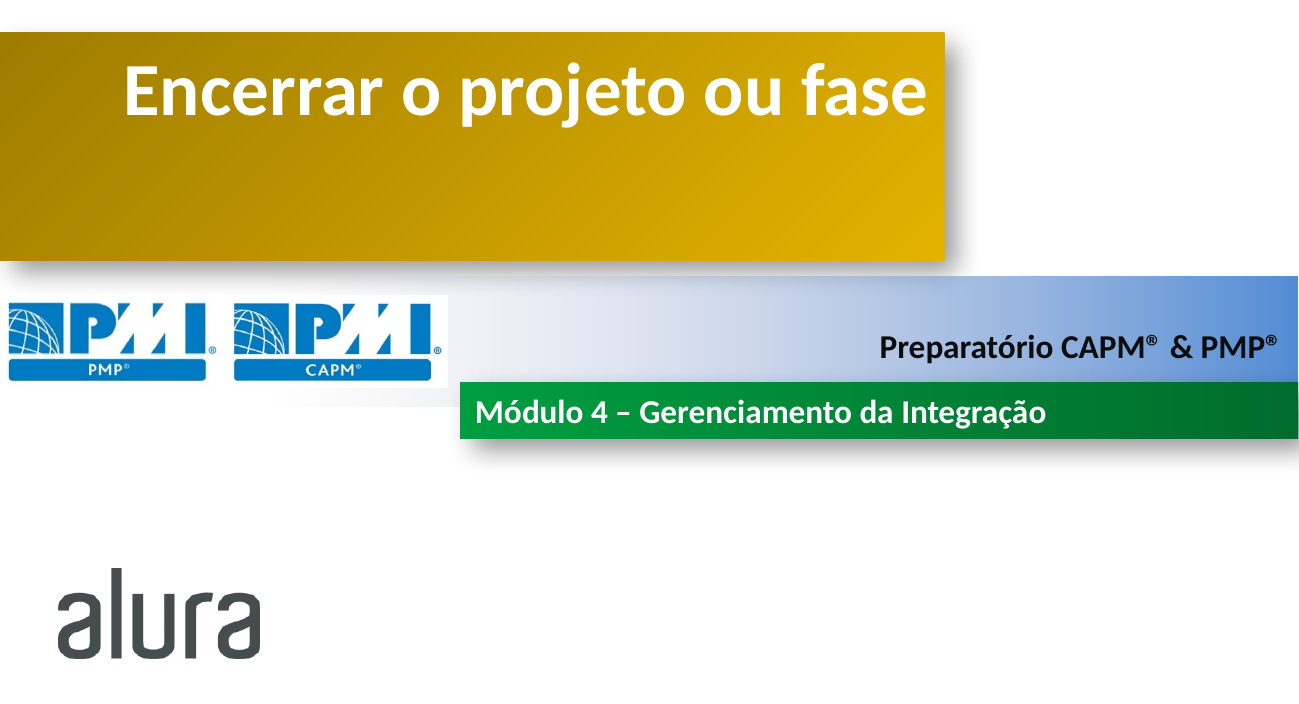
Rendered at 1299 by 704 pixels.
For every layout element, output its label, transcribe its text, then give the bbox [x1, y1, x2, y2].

text_box Módulo 4 – Gerenciamento da Integração [460, 382, 1299, 439]
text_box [0, 294, 449, 390]
text_box [270, 276, 1298, 317]
text_box Preparatório CAPM® & PMP® [452, 317, 1298, 374]
text_box Encerrar o projeto ou fase [0, 32, 945, 261]
picture [58, 568, 260, 660]
text_box [270, 374, 1298, 407]
